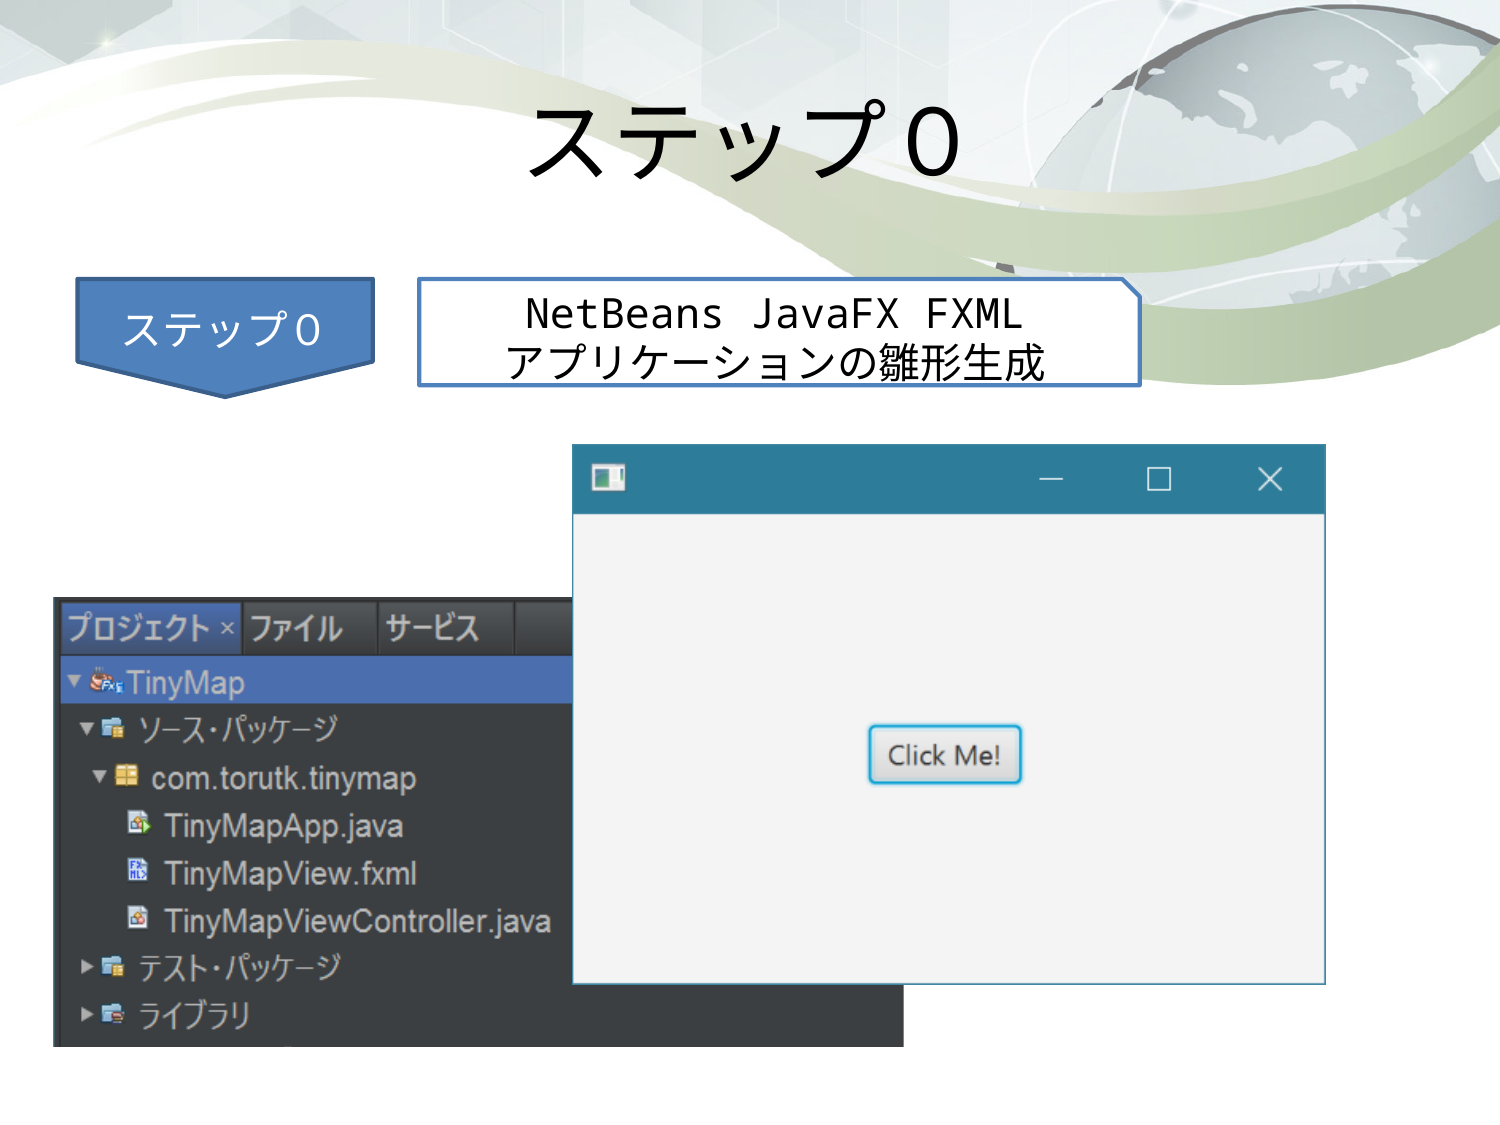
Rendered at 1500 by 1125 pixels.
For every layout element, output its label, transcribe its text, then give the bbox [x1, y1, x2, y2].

text_box ステップ０ [75, 276, 375, 400]
text_box NetBeans JavaFX FXML アプリケーションの雛形生成 [417, 276, 1142, 388]
title ステップ０ [75, 45, 1425, 233]
picture [29, 444, 1327, 1047]
